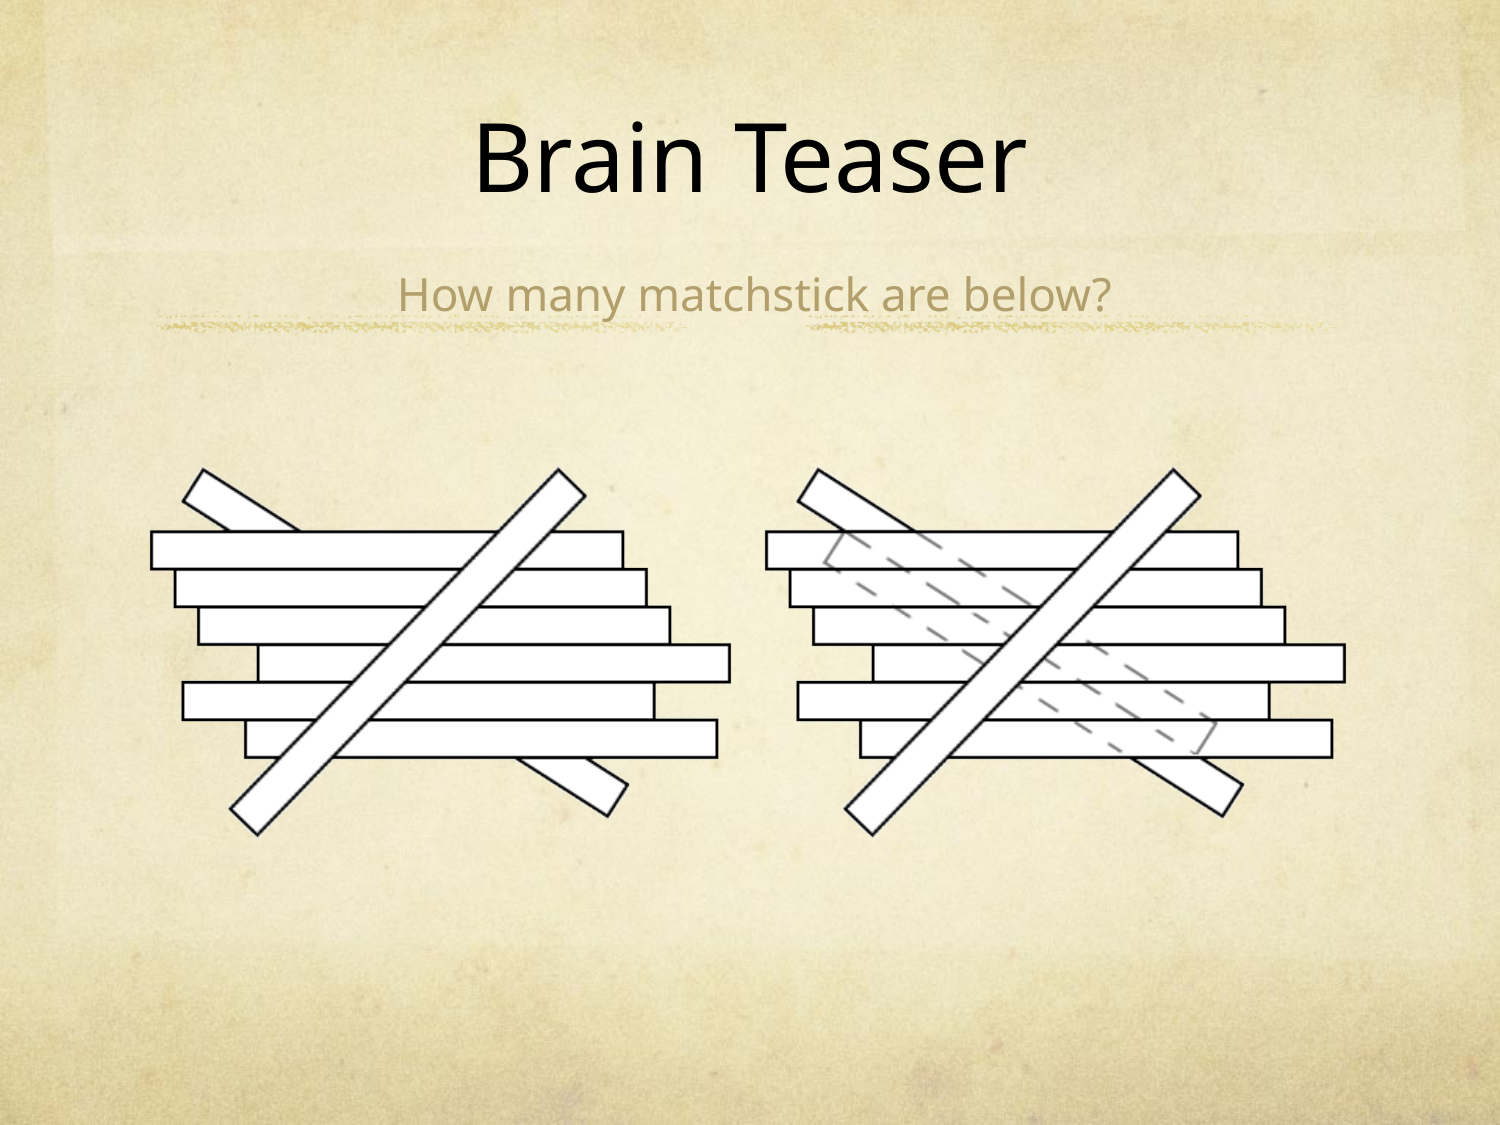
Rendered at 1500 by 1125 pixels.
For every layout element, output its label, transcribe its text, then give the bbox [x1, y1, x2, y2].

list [146, 356, 733, 951]
picture [0, 0, 1500, 1125]
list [761, 356, 1348, 951]
list How many matchstick are below? [159, 232, 1350, 329]
title Brain Teaser [150, 82, 1350, 225]
